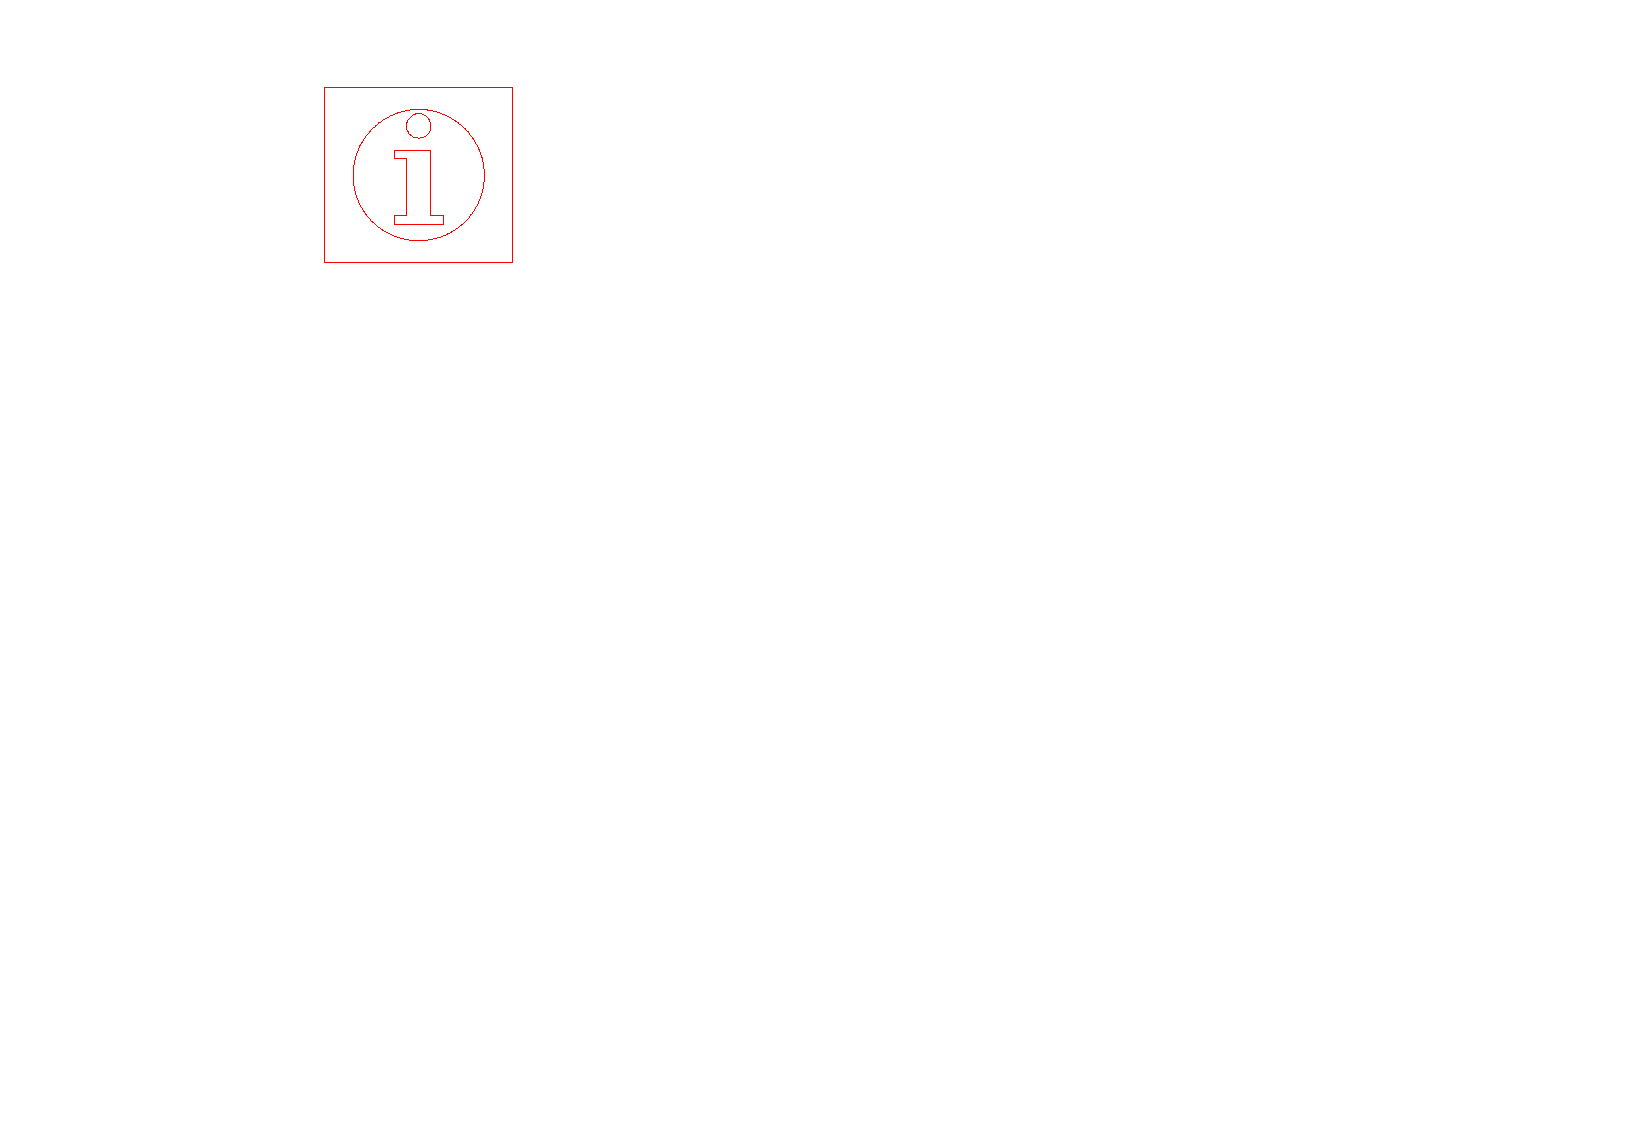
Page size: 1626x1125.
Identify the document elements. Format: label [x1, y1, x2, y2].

text_box [324, 87, 513, 263]
